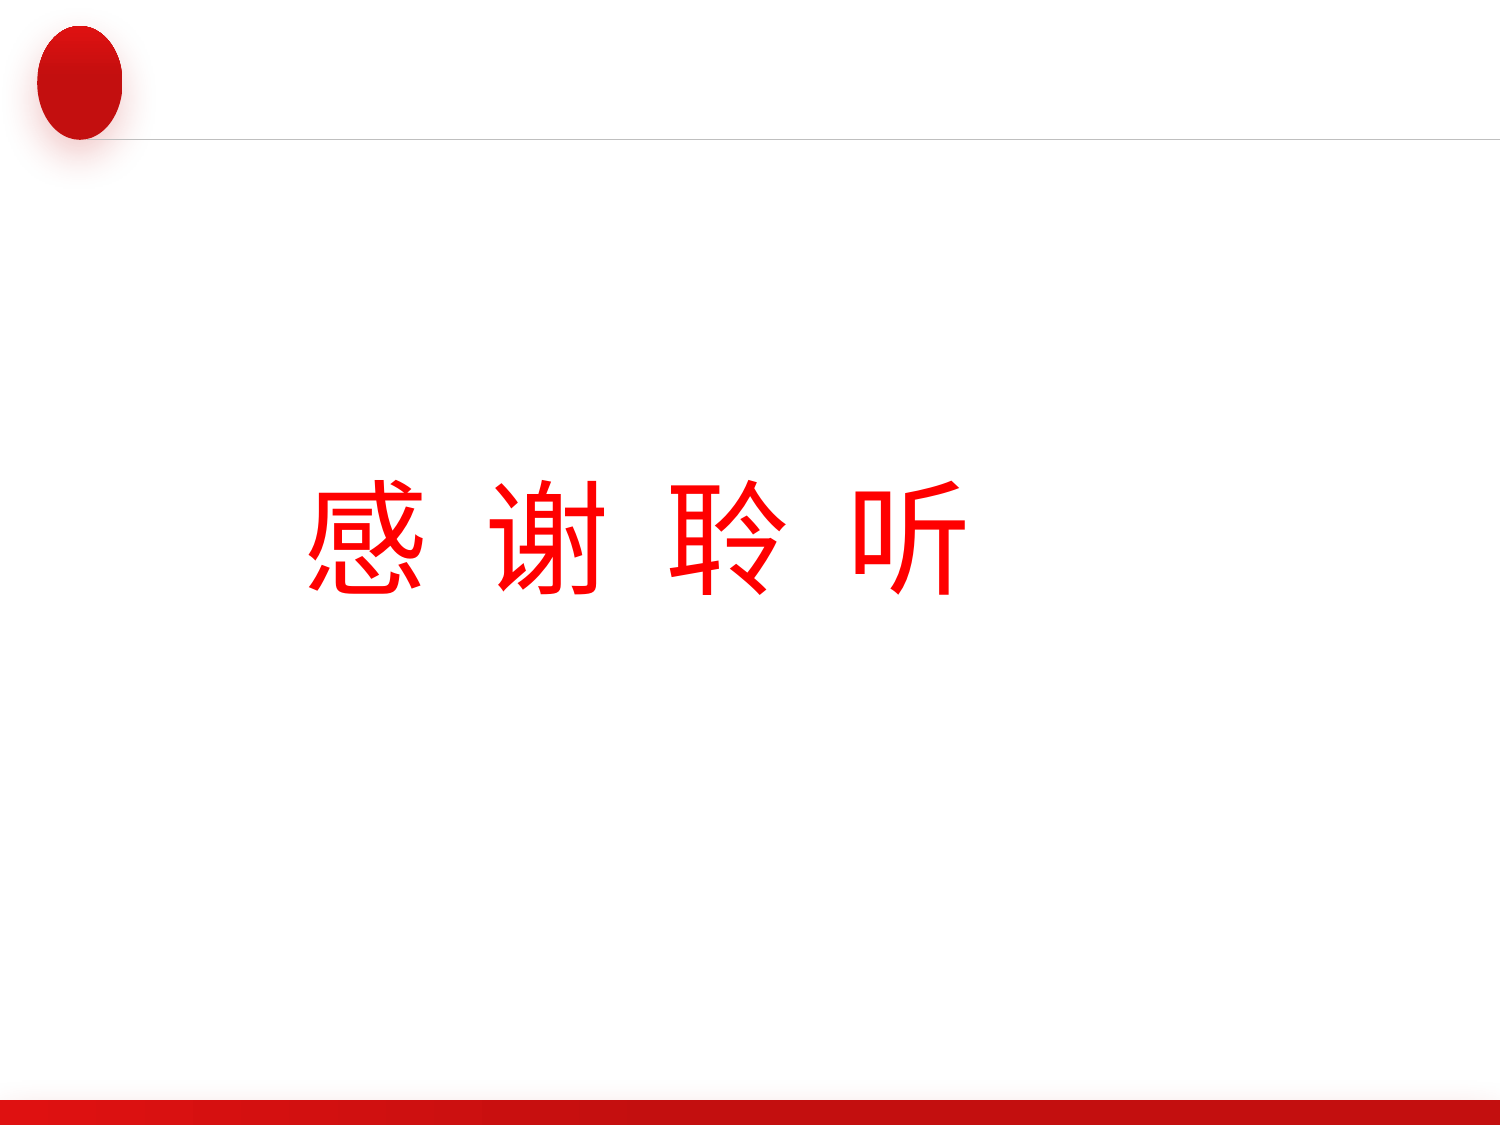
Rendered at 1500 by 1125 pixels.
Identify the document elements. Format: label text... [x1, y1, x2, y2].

text_box 感 谢 聆 听 [242, 302, 1276, 618]
